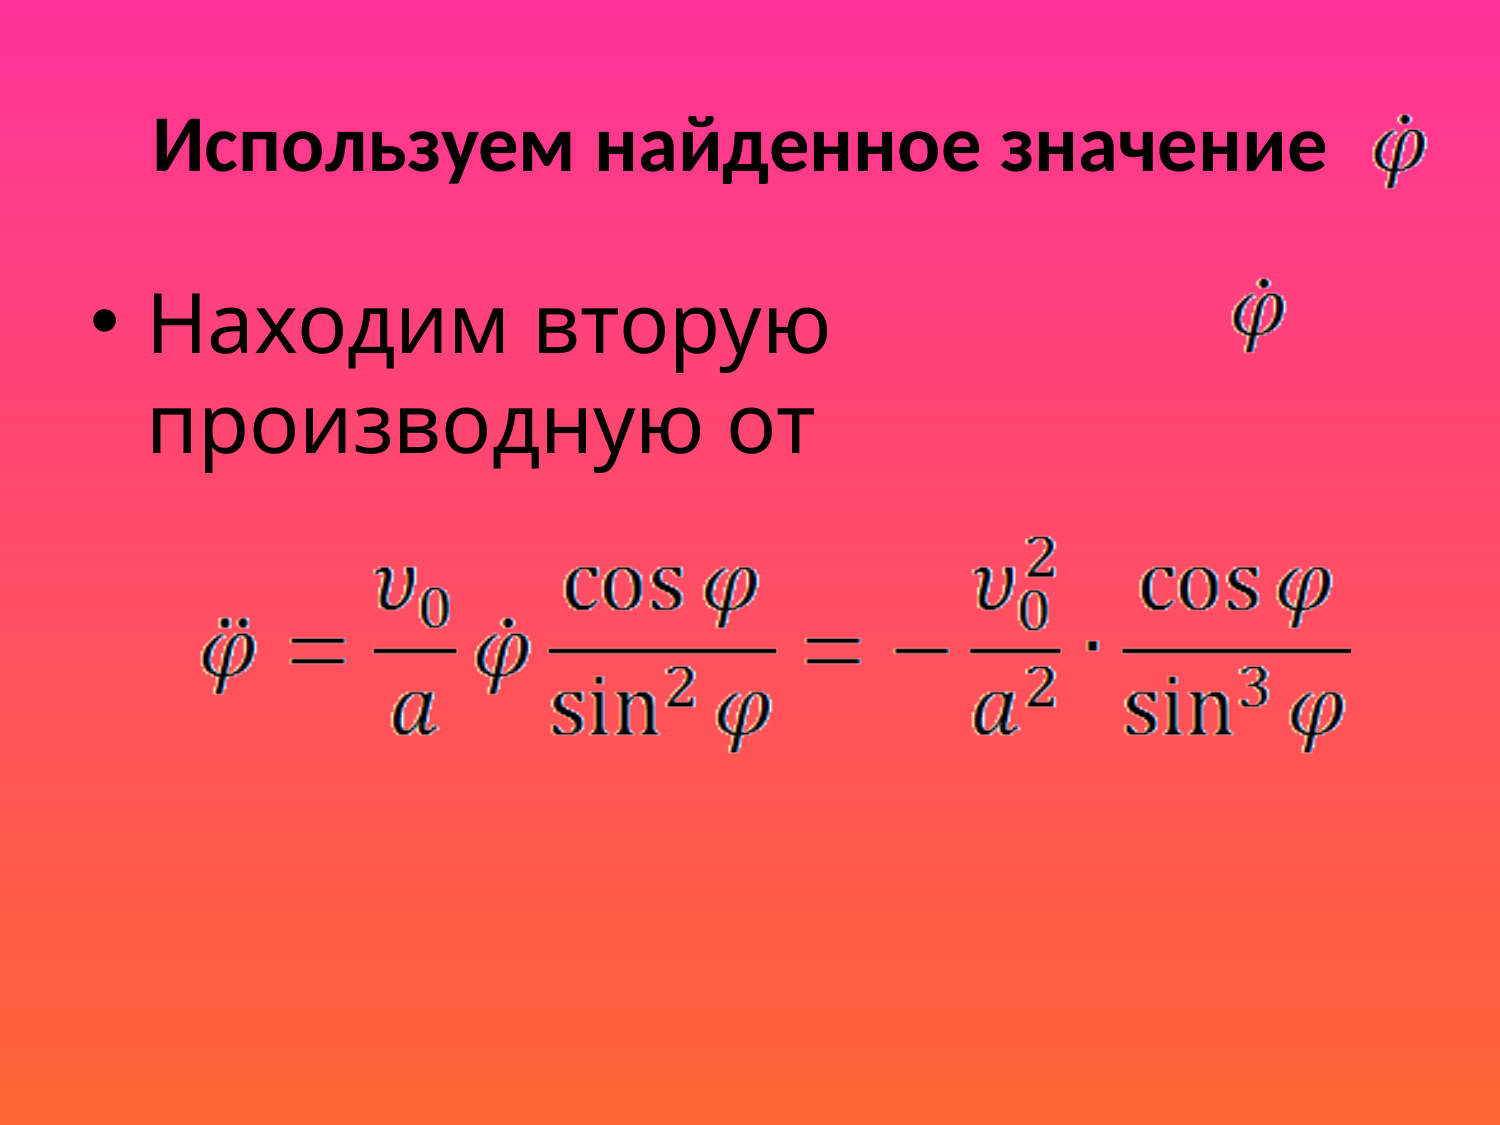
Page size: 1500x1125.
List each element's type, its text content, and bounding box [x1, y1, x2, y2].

picture [1370, 93, 1430, 209]
list Находим вторую производную от [75, 262, 1425, 1005]
title Используем найденное значение [75, 45, 1425, 233]
picture [198, 527, 1352, 774]
picture [1230, 257, 1290, 373]
